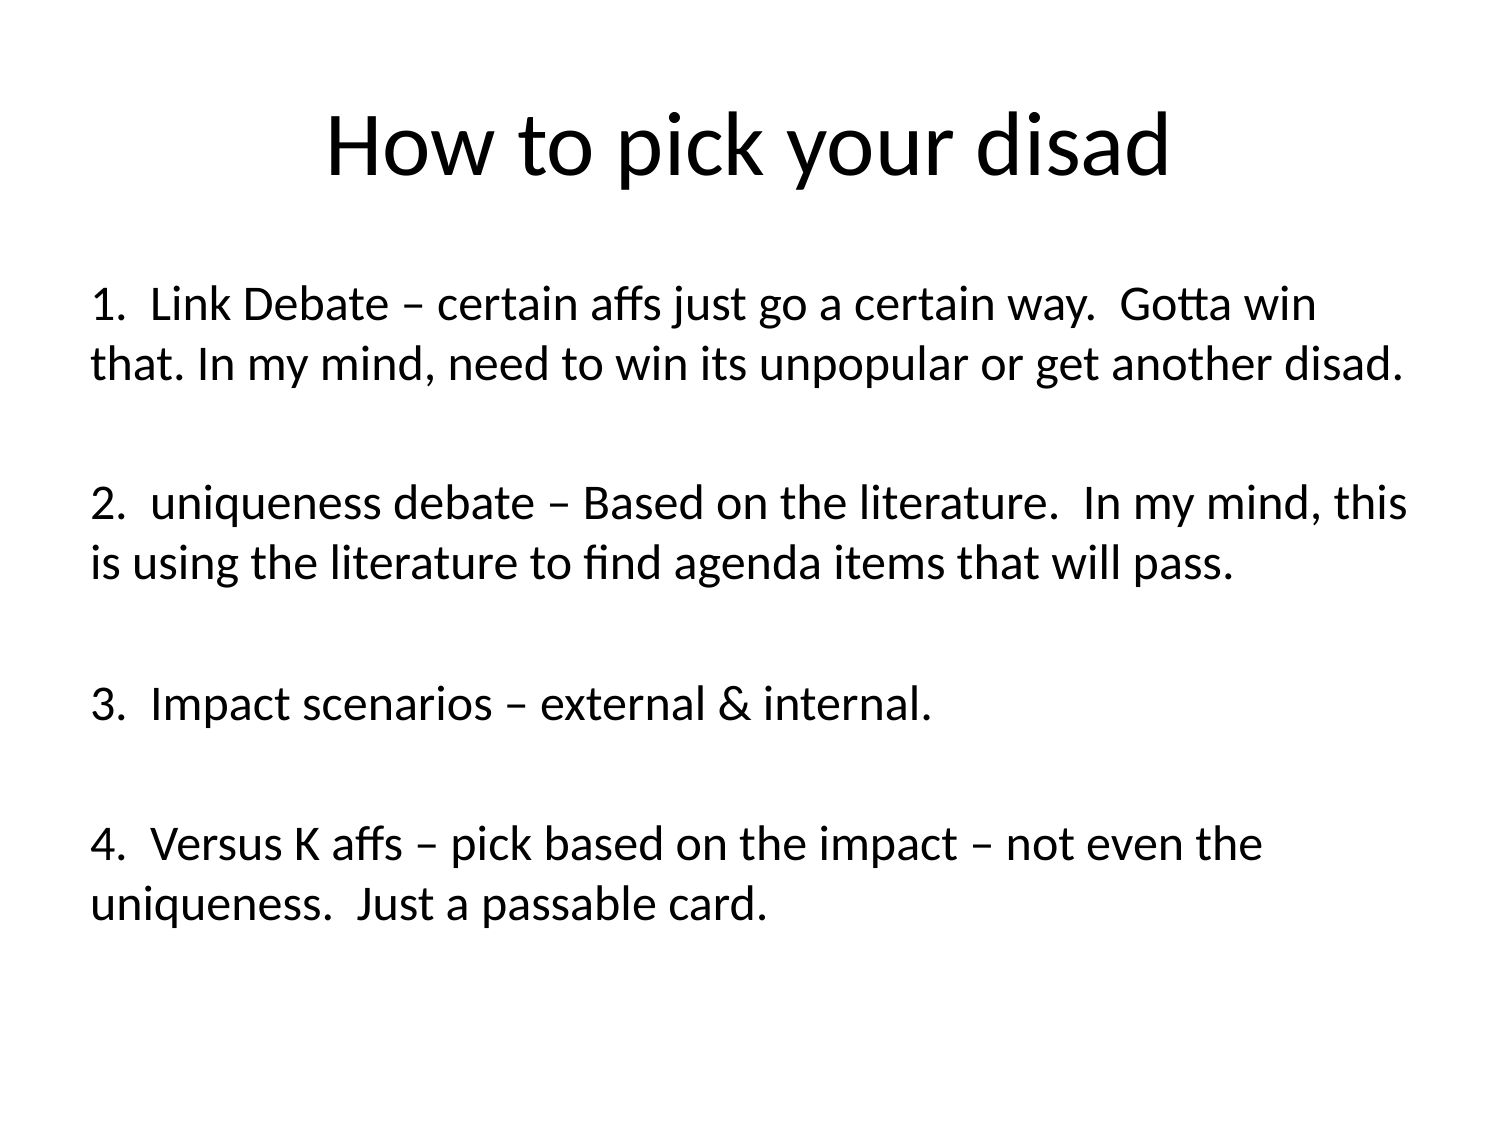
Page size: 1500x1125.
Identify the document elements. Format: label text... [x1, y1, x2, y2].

title How to pick your disad [75, 45, 1425, 233]
list 1. Link Debate – certain affs just go a certain way. Gotta win that. In my mind, need to win its unpopular or get another disad. 2. uniqueness debate – Based on the literature. In my mind, this is using the literature to find agenda items that will pass. 3. Impact scenarios – external & internal. 4. Versus K affs – pick based on the impact – not even the uniqueness. Just a passable card. [75, 262, 1425, 1005]
